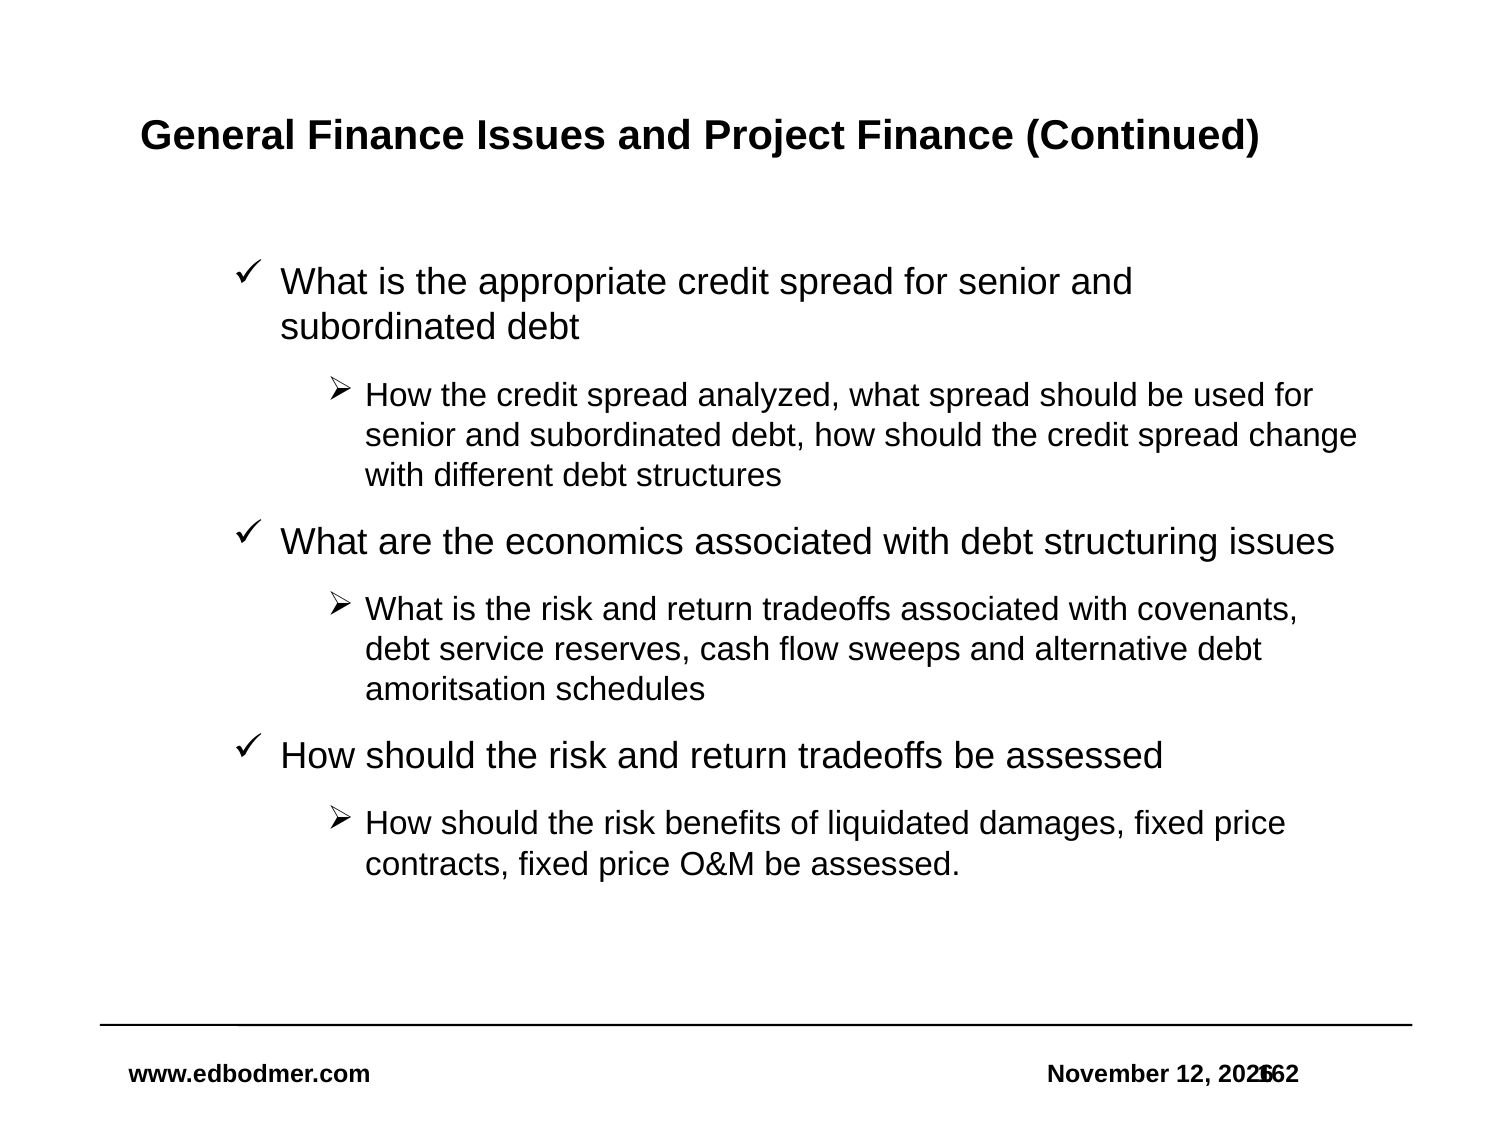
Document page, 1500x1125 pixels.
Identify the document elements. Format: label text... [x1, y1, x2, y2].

title General Finance Issues and Project Finance (Continued) [124, 99, 1288, 226]
list What is the appropriate credit spread for senior and subordinated debt How the credit spread analyzed, what spread should be used for senior and subordinated debt, how should the credit spread change with different debt structures What are the economics associated with debt structuring issues What is the risk and return tradeoffs associated with covenants, debt service reserves, cash flow sweeps and alternative debt amoritsation schedules How should the risk and return tradeoffs be assessed How should the risk benefits of liquidated damages, fixed price contracts, fixed price O&M be assessed. [124, 249, 1376, 1001]
